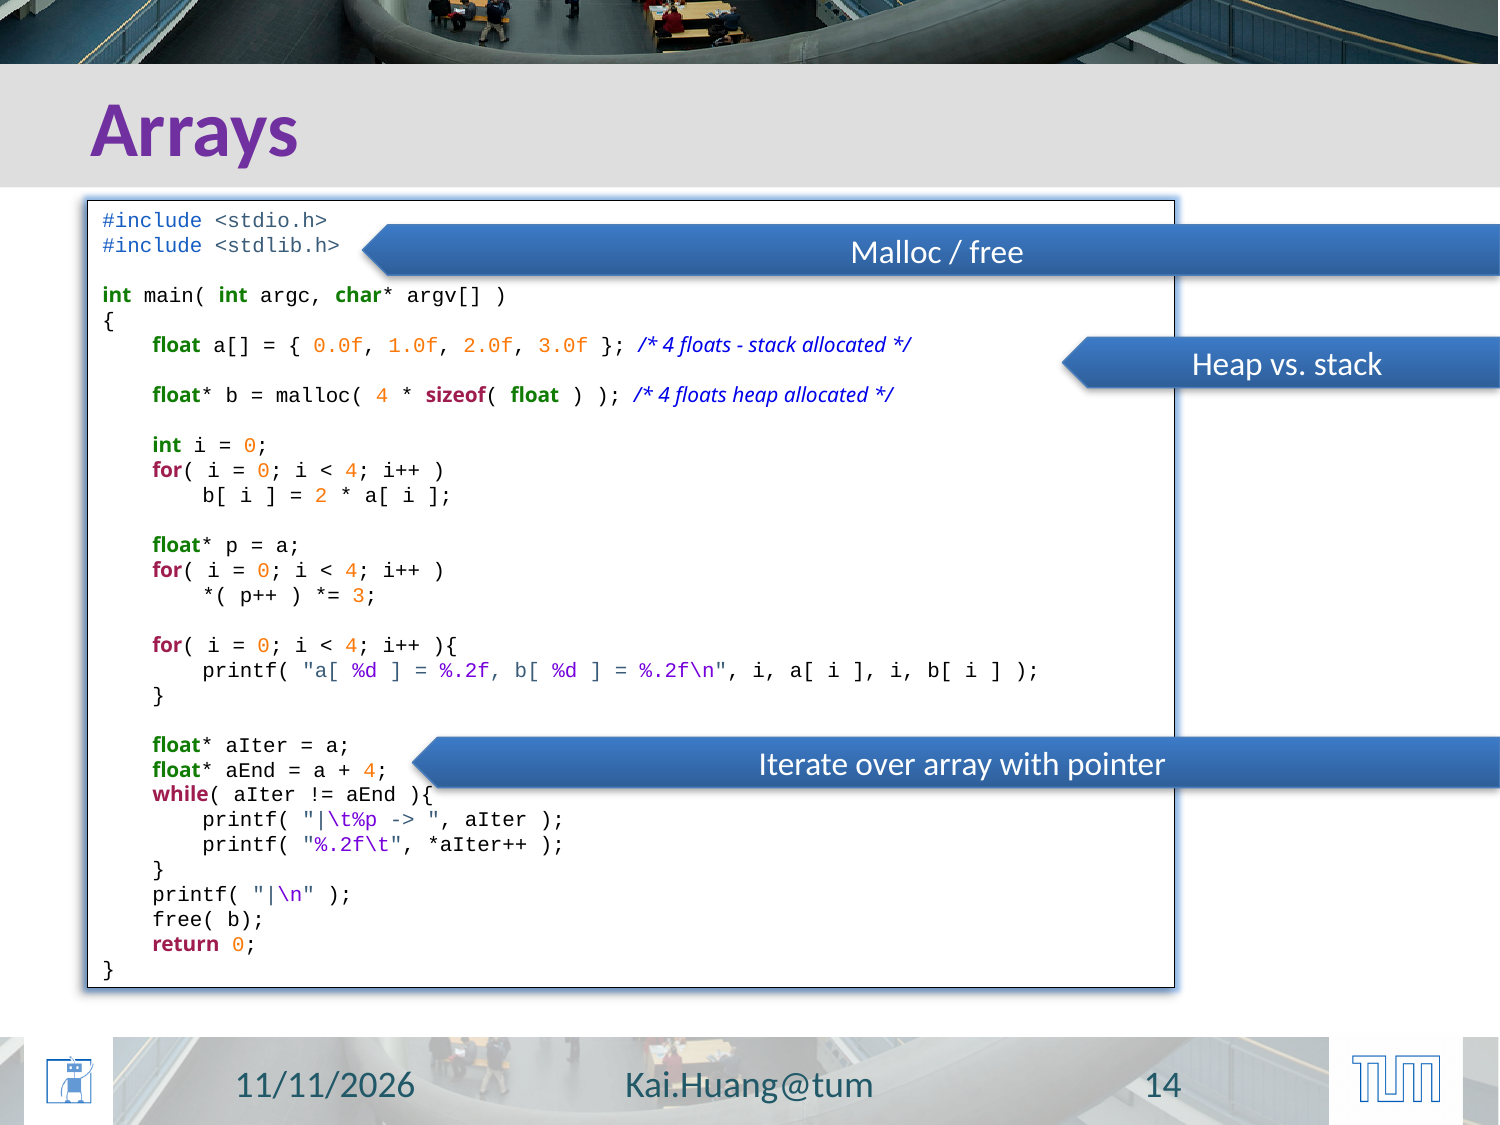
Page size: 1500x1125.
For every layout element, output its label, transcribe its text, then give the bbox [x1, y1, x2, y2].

slide_number 14 [1012, 1052, 1313, 1113]
text_box Iterate over array with pointer [411, 736, 1500, 789]
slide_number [162, 1052, 488, 1113]
footer Kai.Huang@tum [512, 1052, 988, 1113]
picture [0, 0, 1500, 64]
text_box Malloc / free [361, 224, 1500, 276]
text_box Heap vs. stack [1061, 336, 1500, 389]
title Arrays [75, 62, 1425, 188]
text_box #include <stdio.h> #include <stdlib.h> int main( int argc, char* argv[] ) { float a[] = { 0.0f, 1.0f, 2.0f, 3.0f }; /* 4 floats - stack allocated */ float* b = malloc( 4 * sizeof( float ) ); /* 4 floats heap allocated */ int i = 0; for( i = 0; i < 4; i++ ) b[ i ] = 2 * a[ i ]; float* p = a; for( i = 0; i < 4; i++ ) *( p++ ) *= 3; for( i = 0; i < 4; i++ ){ printf( "a[ %d ] = %.2f, b[ %d ] = %.2f\n", i, a[ i ], i, b[ i ] ); } float* aIter = a; float* aEnd = a + 4; while( aIter != aEnd ){ printf( "|\t%p -> ", aIter ); printf( "%.2f\t", *aIter++ ); } printf( "|\n" ); free( b); return 0; } [87, 200, 1175, 988]
picture [0, 1032, 1500, 1125]
